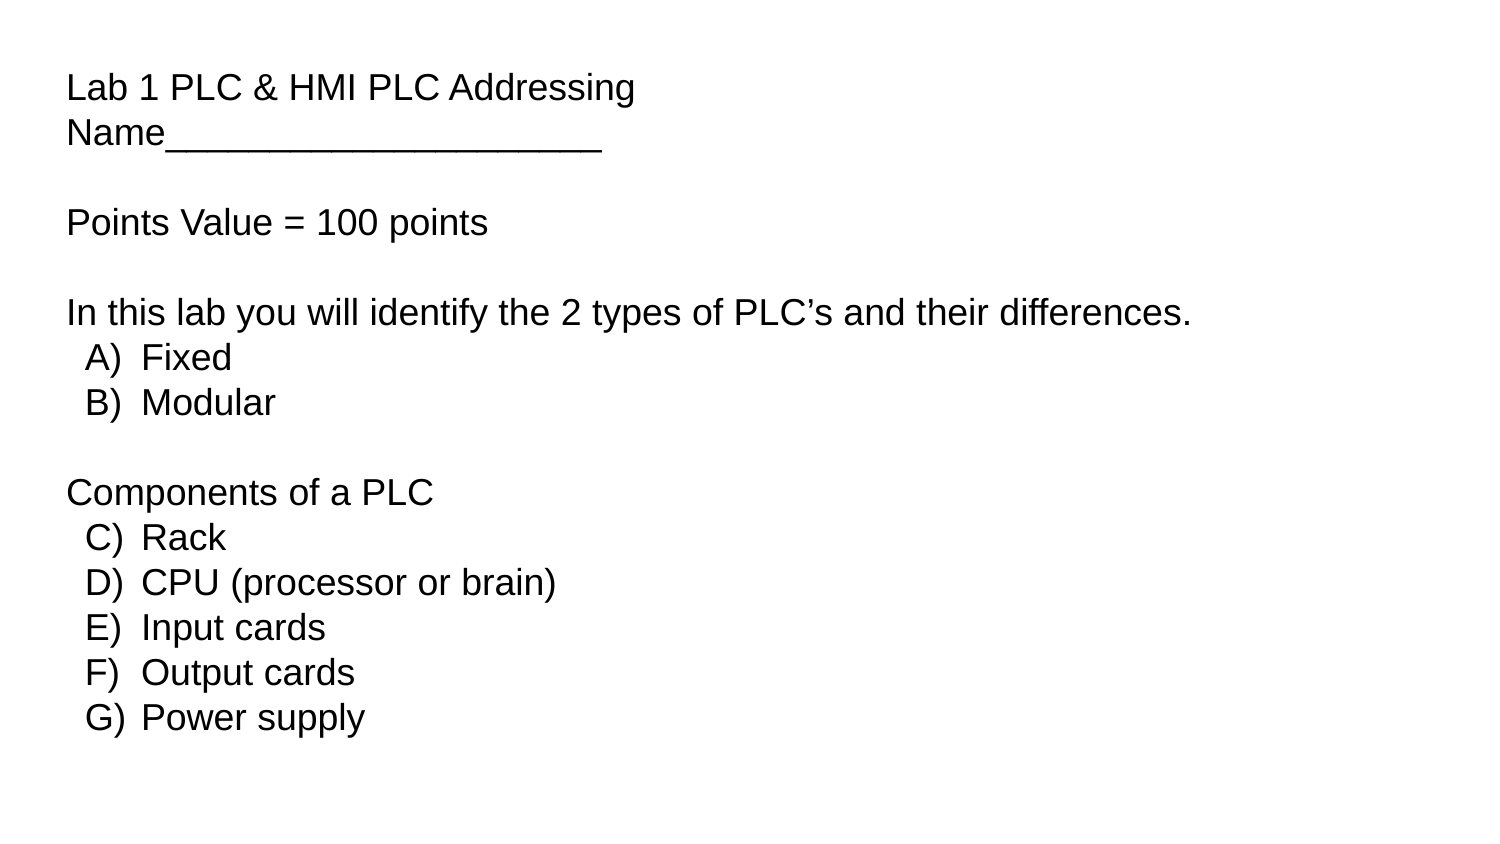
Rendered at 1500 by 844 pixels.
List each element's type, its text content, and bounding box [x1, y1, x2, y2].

title Lab 1 PLC & HMI PLC Addressing Name_____________________ Points Value = 100 points In this lab you will identify the 2 types of PLC’s and their differences. Fixed Modular Components of a PLC Rack CPU (processor or brain) Input cards Output cards Power supply [51, 48, 1449, 776]
